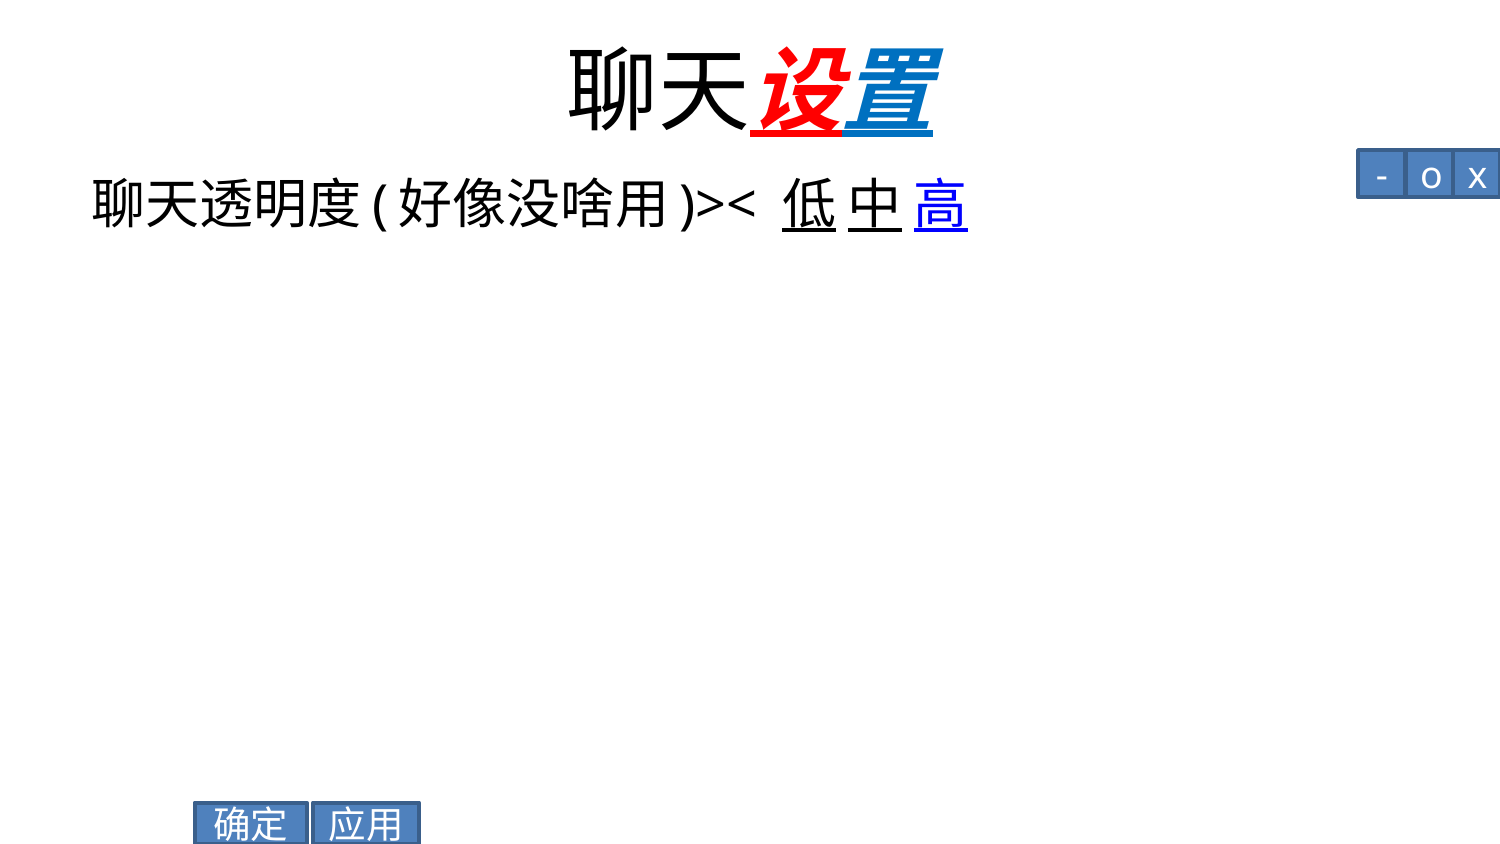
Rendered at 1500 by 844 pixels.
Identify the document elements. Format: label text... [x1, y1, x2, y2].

text_box 应用 [311, 801, 421, 844]
list 聊天透明度(好像没啥用)>< 低 中 高 [76, 161, 1188, 257]
title 聊天设置 [0, 0, 1500, 174]
text_box o [1403, 148, 1451, 199]
text_box 确定 [193, 801, 309, 844]
text_box x [1451, 148, 1500, 199]
text_box - [1356, 148, 1403, 199]
